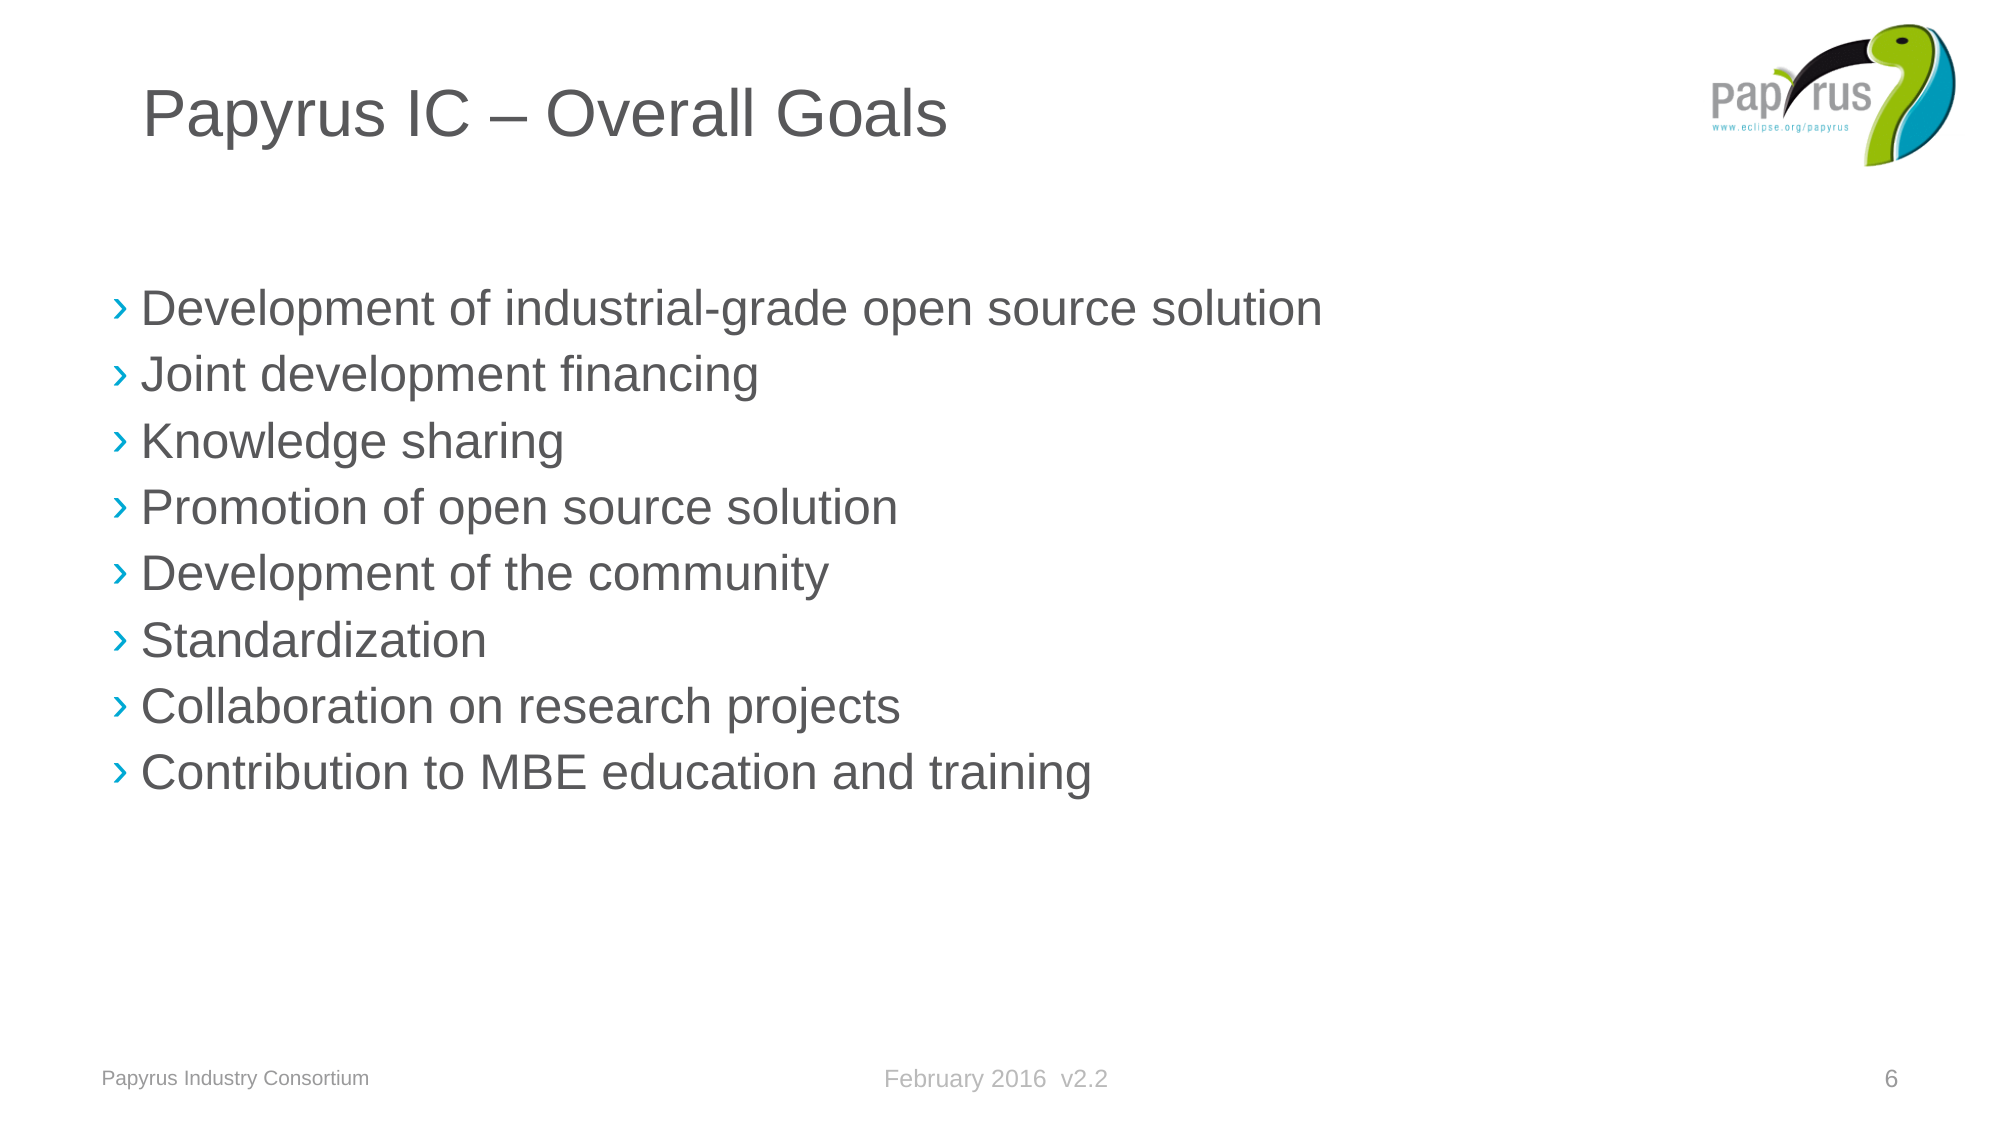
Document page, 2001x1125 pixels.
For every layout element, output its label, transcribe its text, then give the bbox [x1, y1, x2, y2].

picture [1703, 0, 1965, 225]
title Papyrus IC – Overall Goals [130, 49, 1781, 188]
slide_number 6 [1765, 1055, 1914, 1099]
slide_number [766, 1055, 1234, 1099]
footer Papyrus Industry Consortium [86, 1055, 494, 1099]
list Development of industrial-grade open source solution Joint development financing Knowledge sharing Promotion of open source solution Development of the community Standardization Collaboration on research projects Contribution to MBE education and training [99, 275, 1905, 1056]
